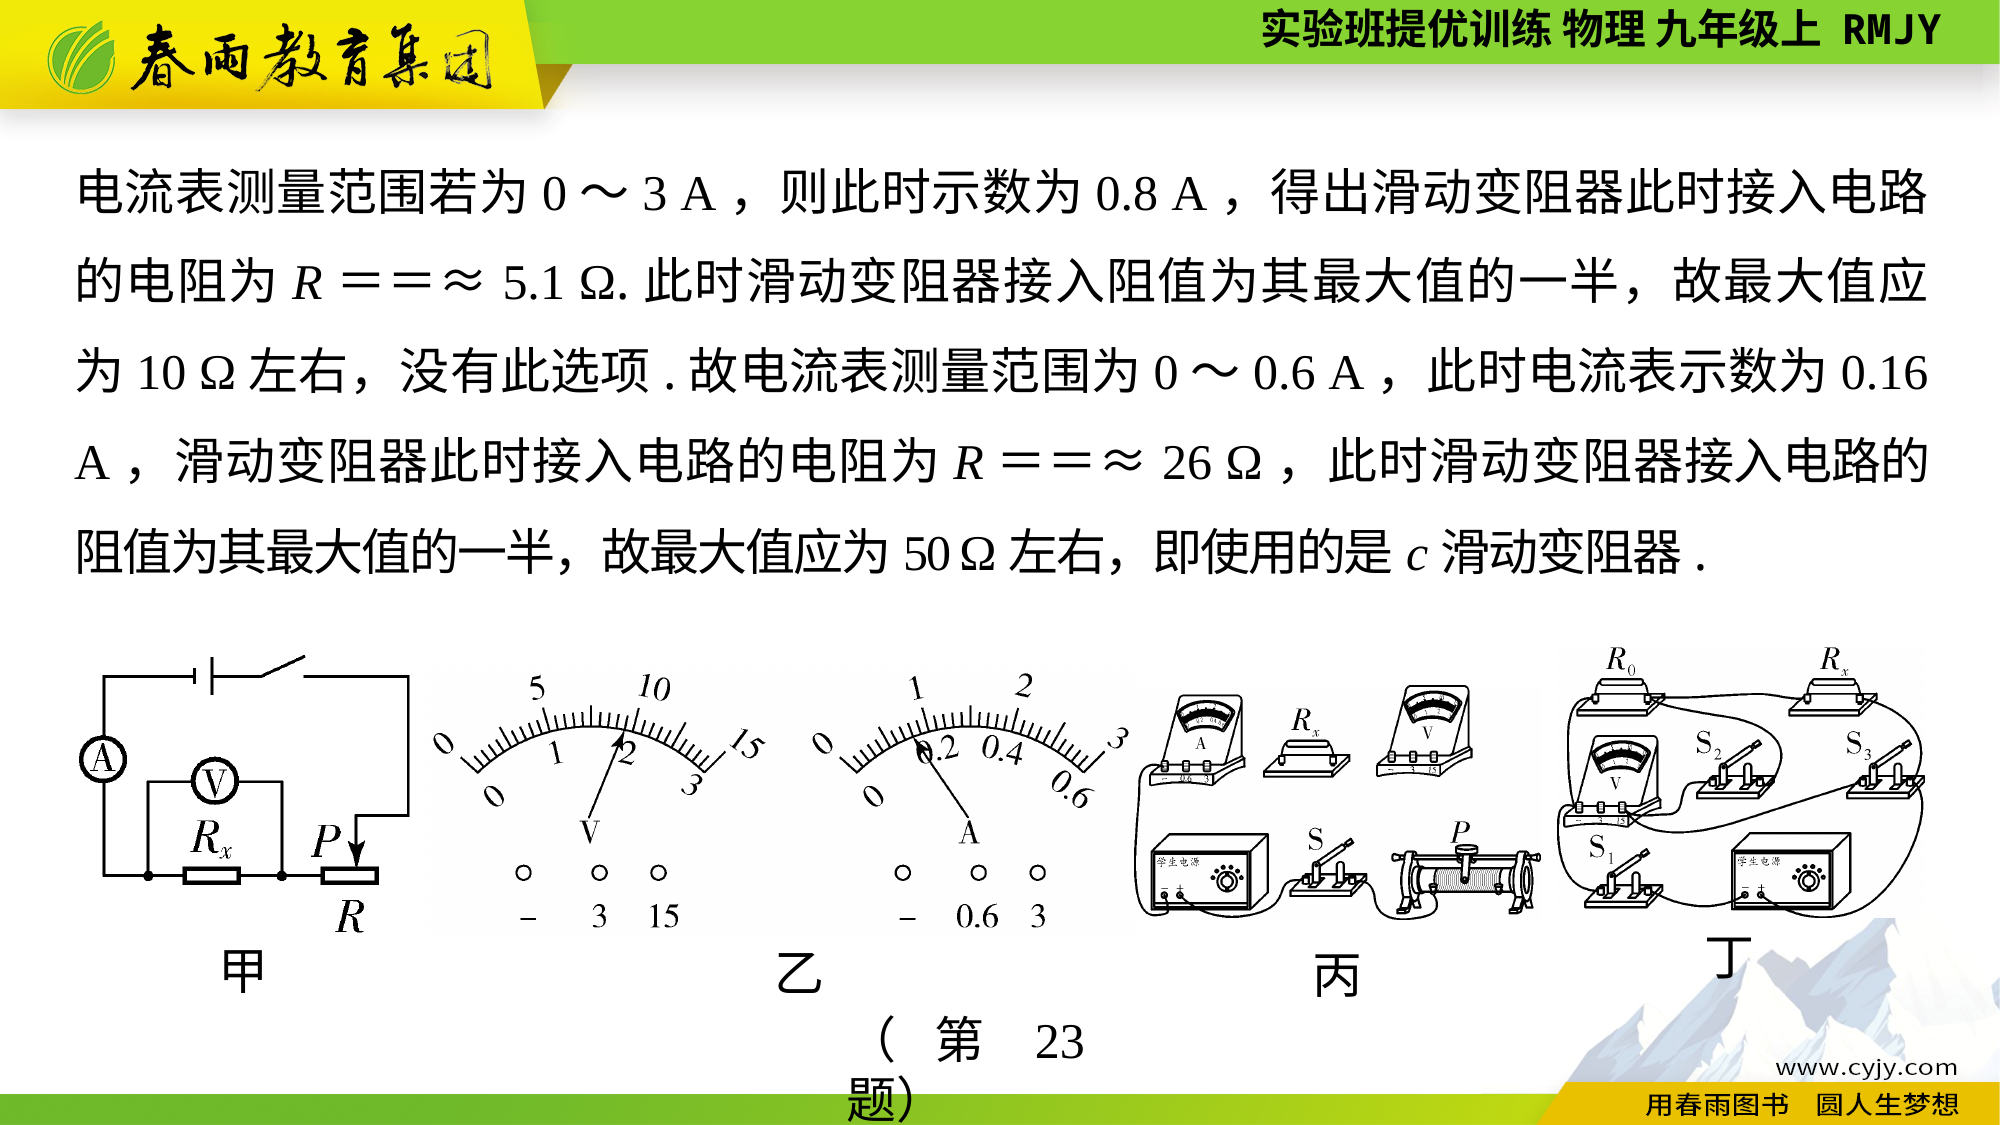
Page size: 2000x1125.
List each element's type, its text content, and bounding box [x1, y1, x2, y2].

text_box （第23题） [831, 1000, 1112, 1076]
text_box 乙 [760, 945, 840, 1009]
text_box 甲 [203, 956, 284, 1007]
text_box 丙 [1297, 936, 1378, 1012]
picture [0, 0, 2000, 1125]
text_box 丁 [1689, 926, 1770, 993]
